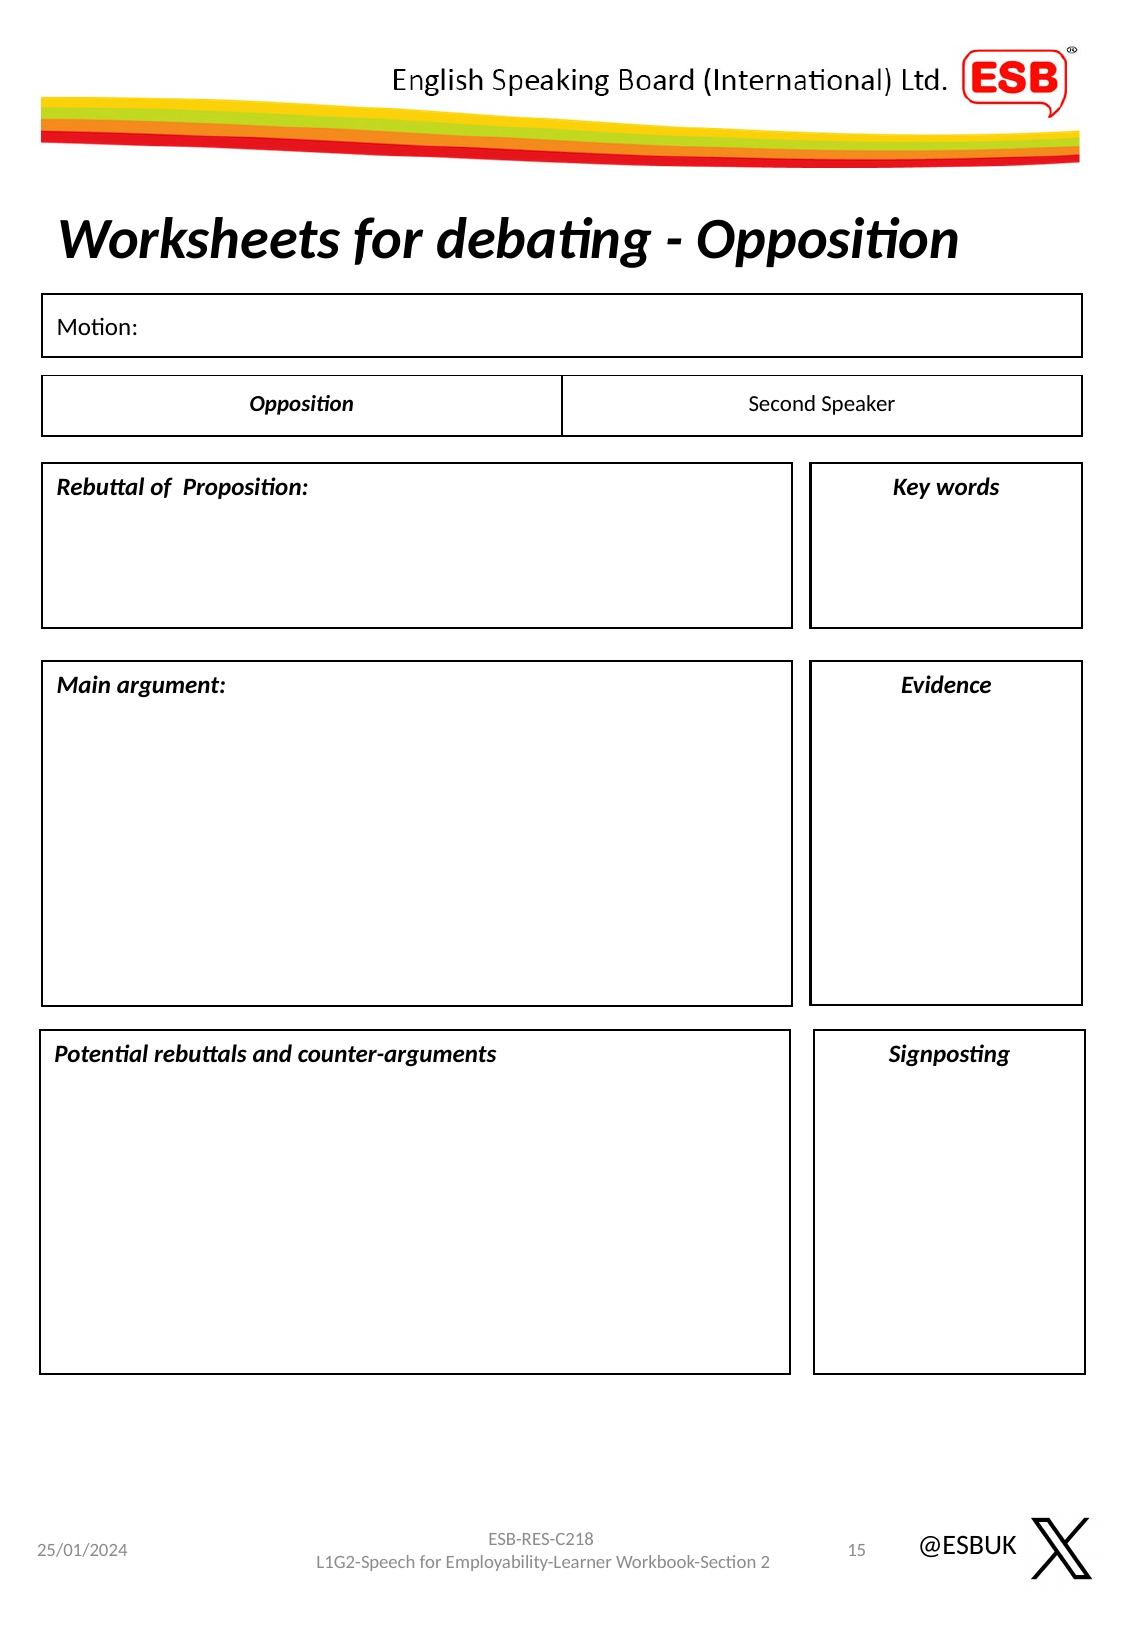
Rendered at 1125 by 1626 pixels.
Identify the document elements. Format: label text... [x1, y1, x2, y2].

title Worksheets for debating - Opposition [42, 162, 1014, 293]
text_box Main argument: [41, 660, 793, 1007]
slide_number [22, 1506, 276, 1593]
text_box Potential rebuttals and counter-arguments [39, 1029, 791, 1375]
slide_number 15 [697, 1506, 882, 1593]
text_box Evidence [809, 660, 1083, 1006]
table_header Second Speaker [563, 376, 1081, 435]
picture [0, 1, 1125, 234]
text_box Motion: [41, 293, 1083, 358]
text_box Signposting [813, 1029, 1086, 1375]
text_box Key words [809, 462, 1083, 629]
text_box Rebuttal of Proposition: [41, 462, 793, 629]
table_header Opposition [43, 376, 561, 435]
footer ESB-RES-C218 L1G2-Speech for Employability-Learner Workbook-Section 2 [296, 1506, 697, 1593]
picture [1022, 1505, 1103, 1593]
